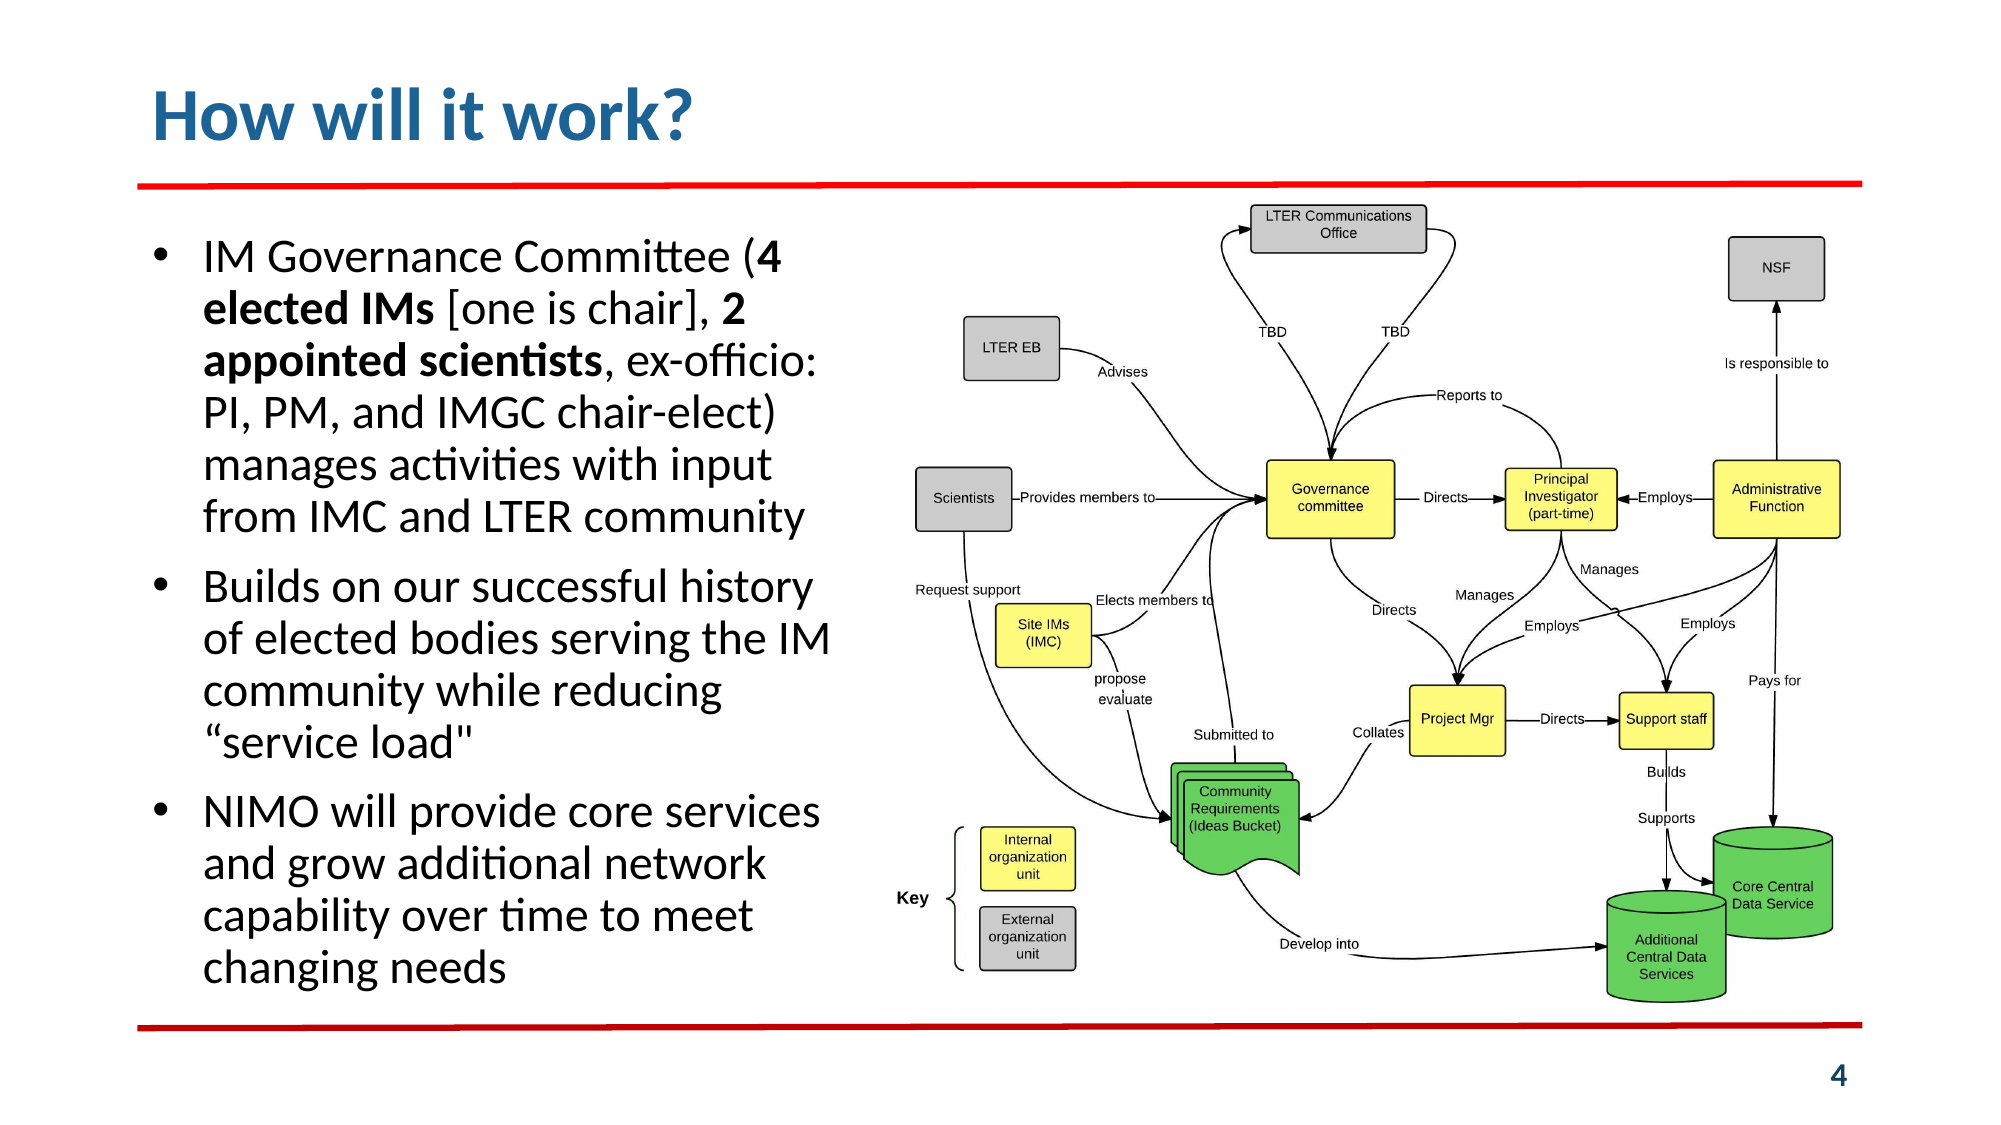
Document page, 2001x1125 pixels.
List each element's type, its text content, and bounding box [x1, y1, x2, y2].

picture [879, 196, 1852, 1014]
list IM Governance Committee (4 elected IMs [one is chair], 2 appointed scientists, ex-officio: PI, PM, and IMGC chair-elect) manages activities with input from IMC and LTER community Builds on our successful history of elected bodies serving the IM community while reducing “service load" NIMO will provide core services and grow additional network capability over time to meet changing needs [137, 223, 866, 1014]
slide_number 4 [1412, 1042, 1863, 1103]
title How will it work? [137, 59, 1863, 172]
